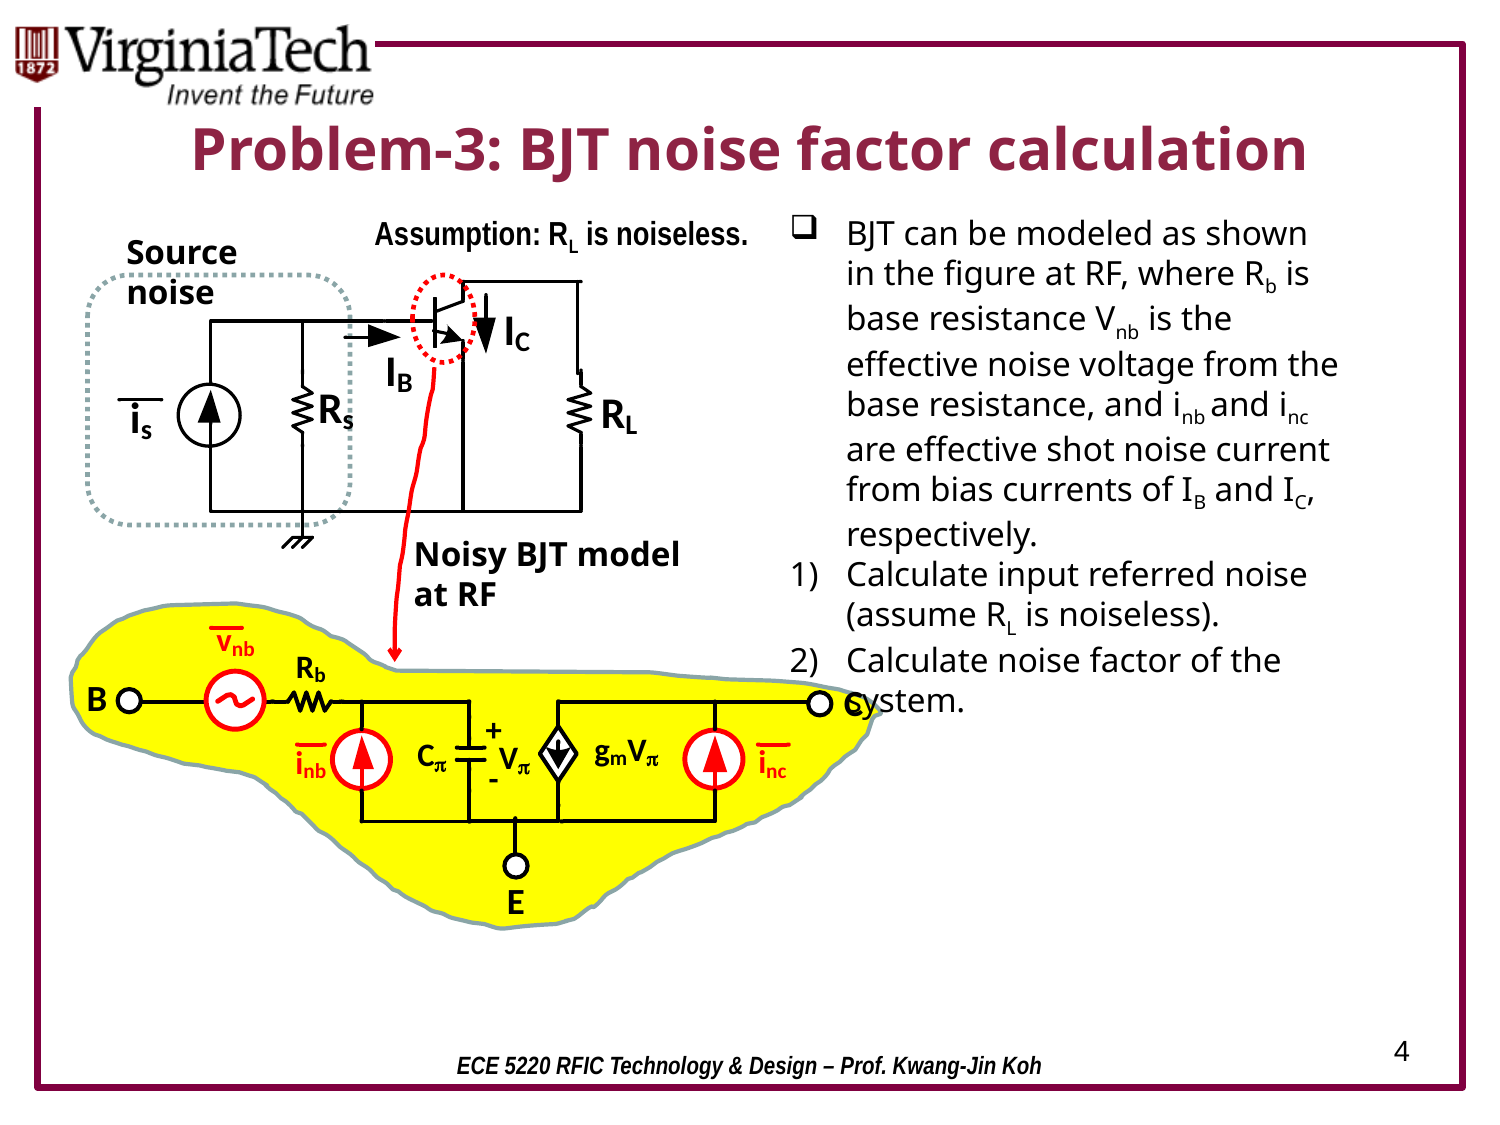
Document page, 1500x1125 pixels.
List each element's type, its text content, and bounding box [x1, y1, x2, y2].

picture [81, 612, 869, 931]
text_box [85, 278, 108, 520]
slide_number 4 [1074, 1024, 1425, 1103]
text_box [138, 601, 281, 610]
text_box Noisy BJT model at RF [399, 525, 712, 610]
text_box [68, 658, 76, 716]
text_box Source noise [111, 223, 324, 274]
picture [112, 274, 643, 554]
picture [15, 24, 375, 107]
title Problem-3: BJT noise factor calculation [75, 104, 1425, 213]
text_box BJT can be modeled as shown in the figure at RF, where Rb is base resistance Vnb is the effective noise voltage from the base resistance, and inb and inc are effective shot noise current from bias currents of IB and IC, respectively. Calculate input referred noise (assume RL is noiseless). Calculate noise factor of the system. [774, 204, 1356, 727]
text_box [393, 563, 399, 610]
text_box Assumption: RL is noiseless. [359, 204, 767, 265]
